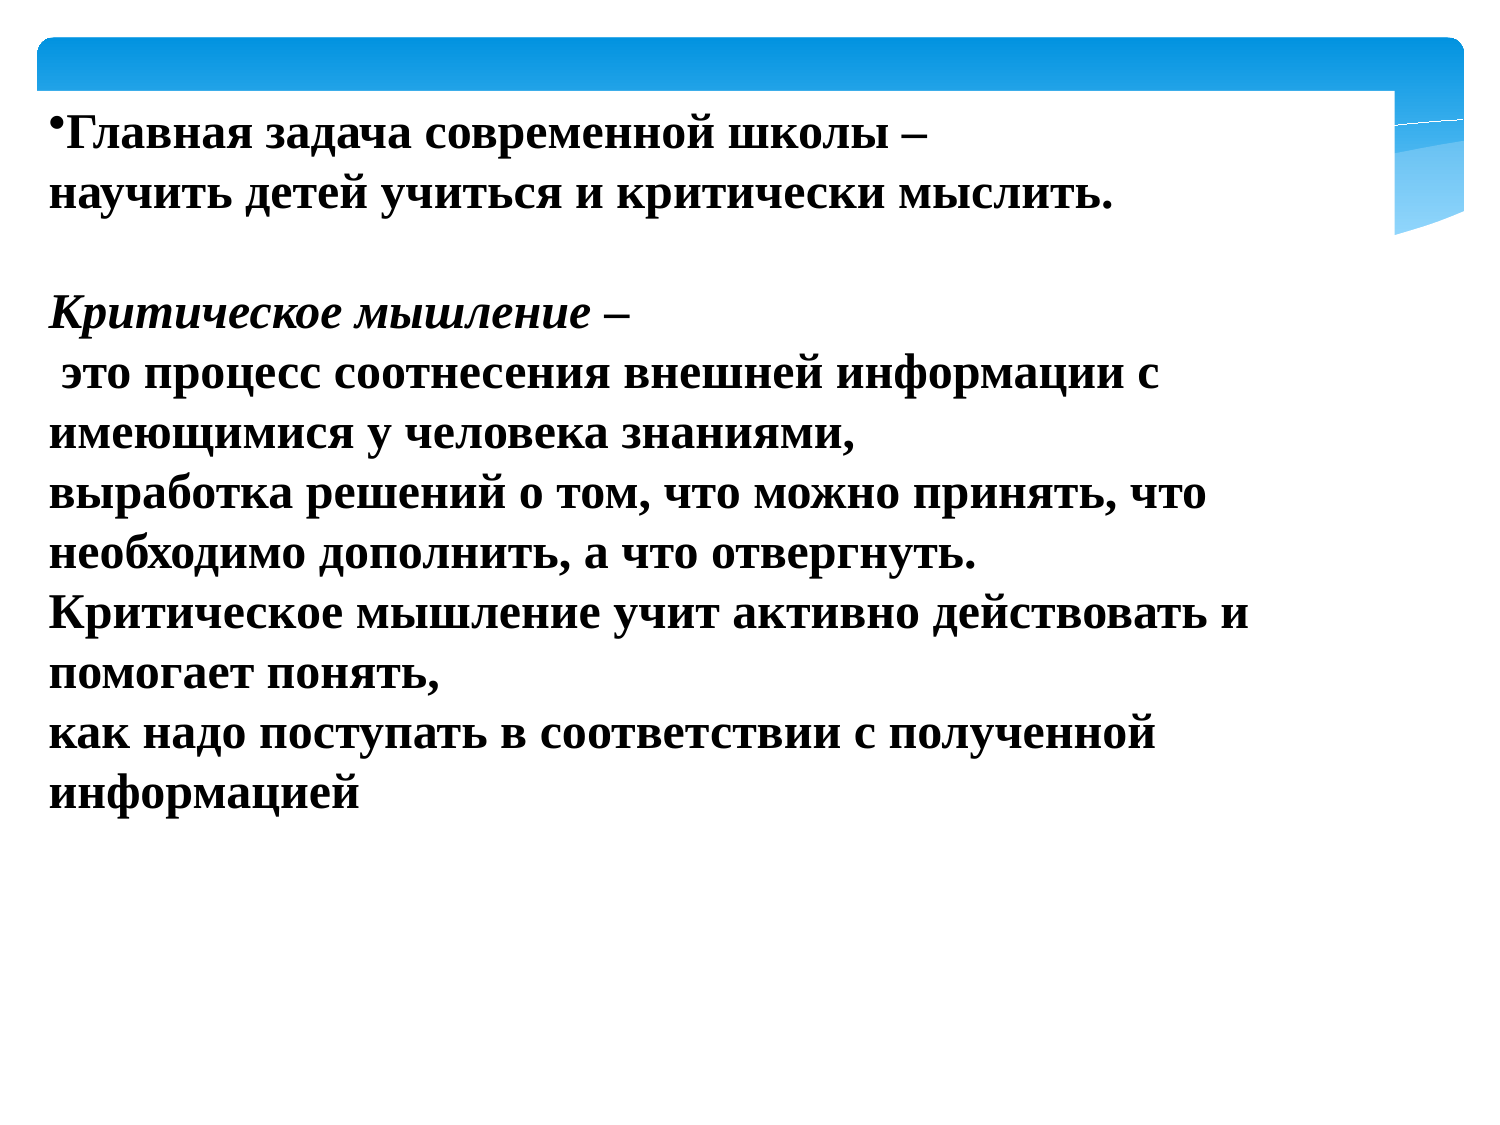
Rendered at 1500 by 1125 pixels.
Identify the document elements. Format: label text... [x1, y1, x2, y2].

text_box Главная задача современной школы – научить детей учиться и критически мыслить. Критическое мышление – это процесс соотнесения внешней информации с имеющимися у человека знаниями, выработка решений о том, что можно принять, что необходимо дополнить, а что отвергнуть. Критическое мышление учит активно действовать и помогает понять, как надо поступать в соответствии с полученной информацией [33, 90, 1395, 826]
